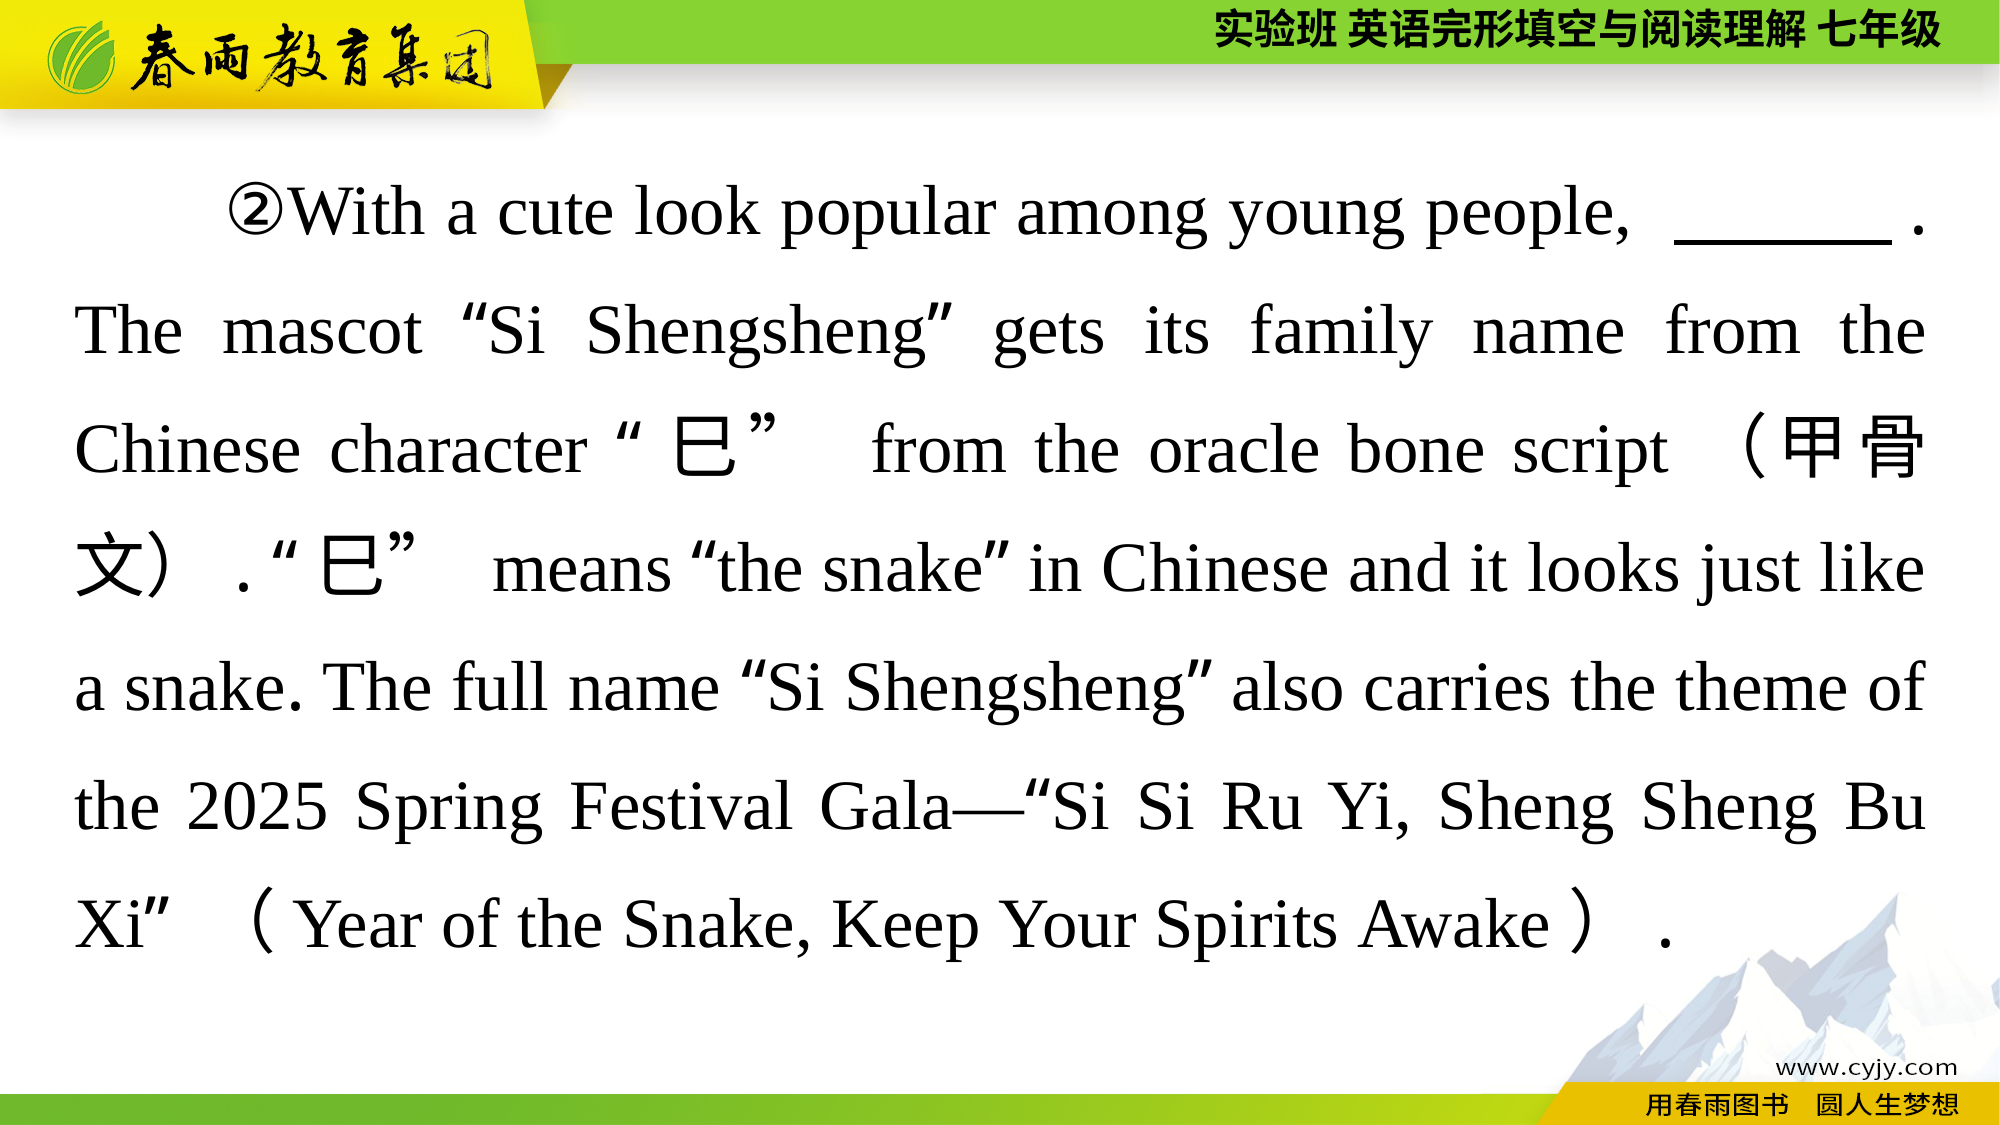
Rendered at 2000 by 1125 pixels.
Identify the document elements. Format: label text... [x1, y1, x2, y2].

list ②With a cute look popular among young people, . The mascot “Si Shengsheng” gets its family name from the Chinese character “巳” from the oracle bone script（甲骨文）. “巳” means “the snake” in Chinese and it looks just like a snake. The full name “Si Shengsheng” also carries the theme of the 2025 Spring Festival Gala—“Si Si Ru Yi, Sheng Sheng Bu Xi” （Year of the Snake, Keep Your Spirits Awake）. [59, 122, 1944, 1085]
picture [0, 0, 2000, 1125]
